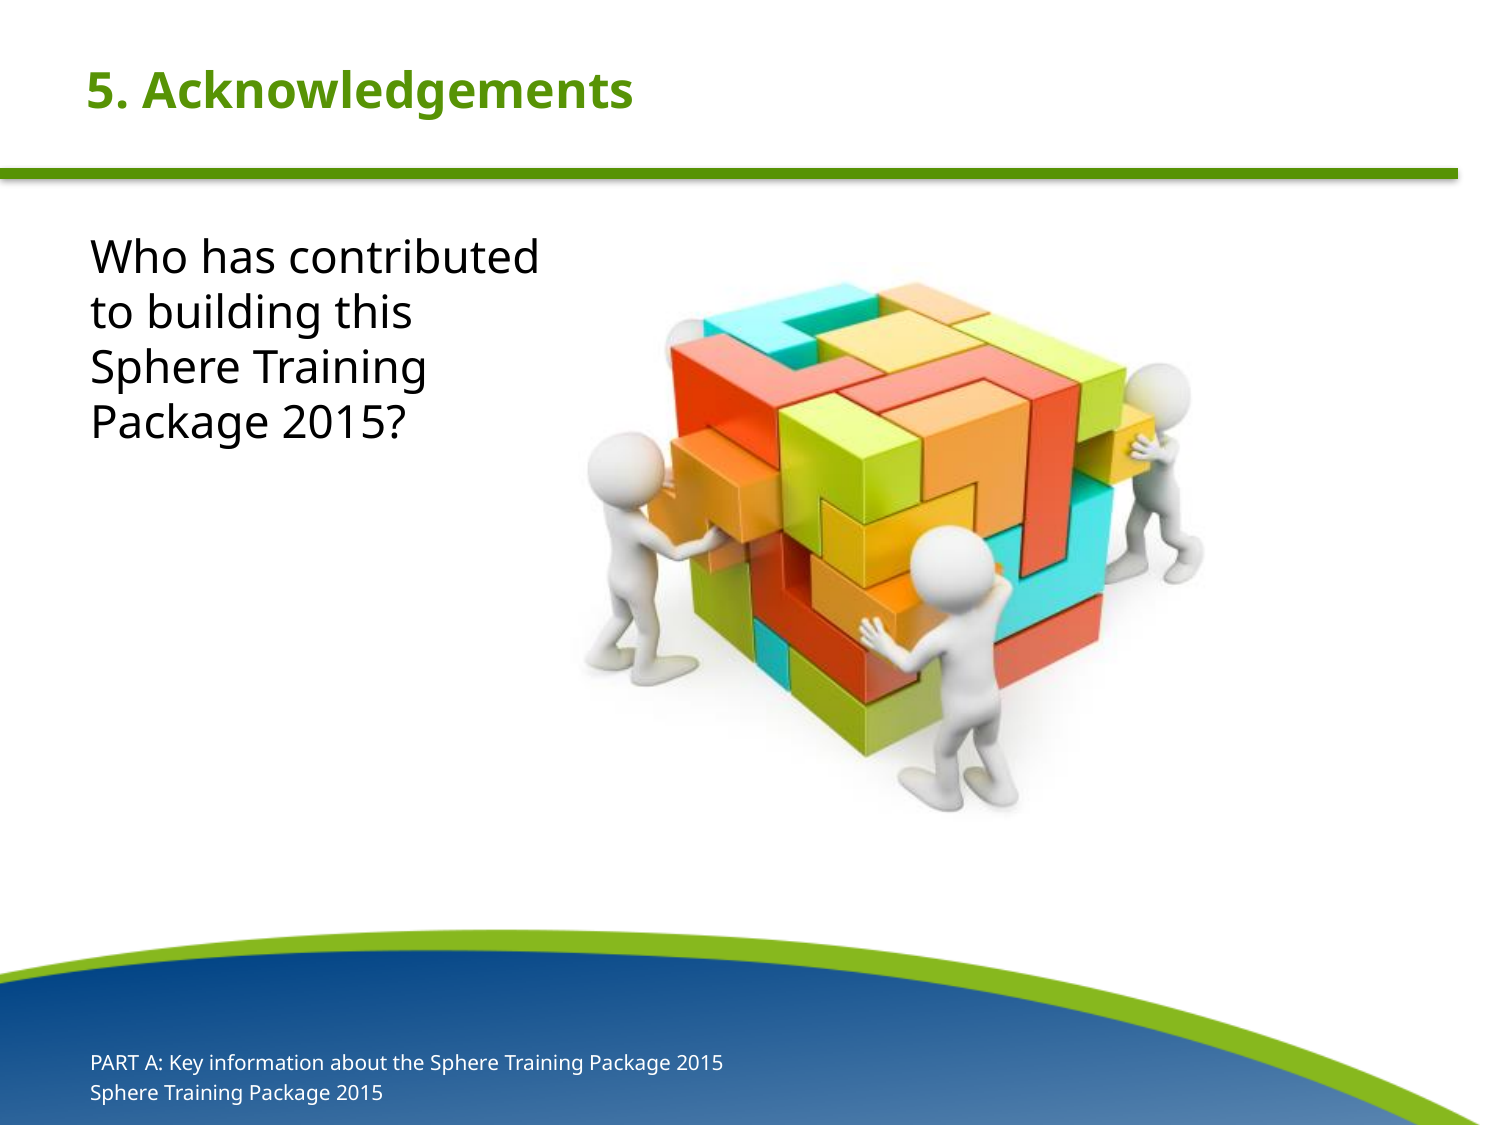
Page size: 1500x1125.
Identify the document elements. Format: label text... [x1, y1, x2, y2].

list Who has contributed to building this Sphere Training Package 2015? [75, 219, 561, 537]
title 5. Acknowledgements [75, 0, 1425, 178]
text_box PART A: Key information about the Sphere Training Package 2015 Sphere Training Package 2015 [74, 1038, 1109, 1111]
picture [0, 927, 1500, 1125]
picture [540, 262, 1224, 832]
